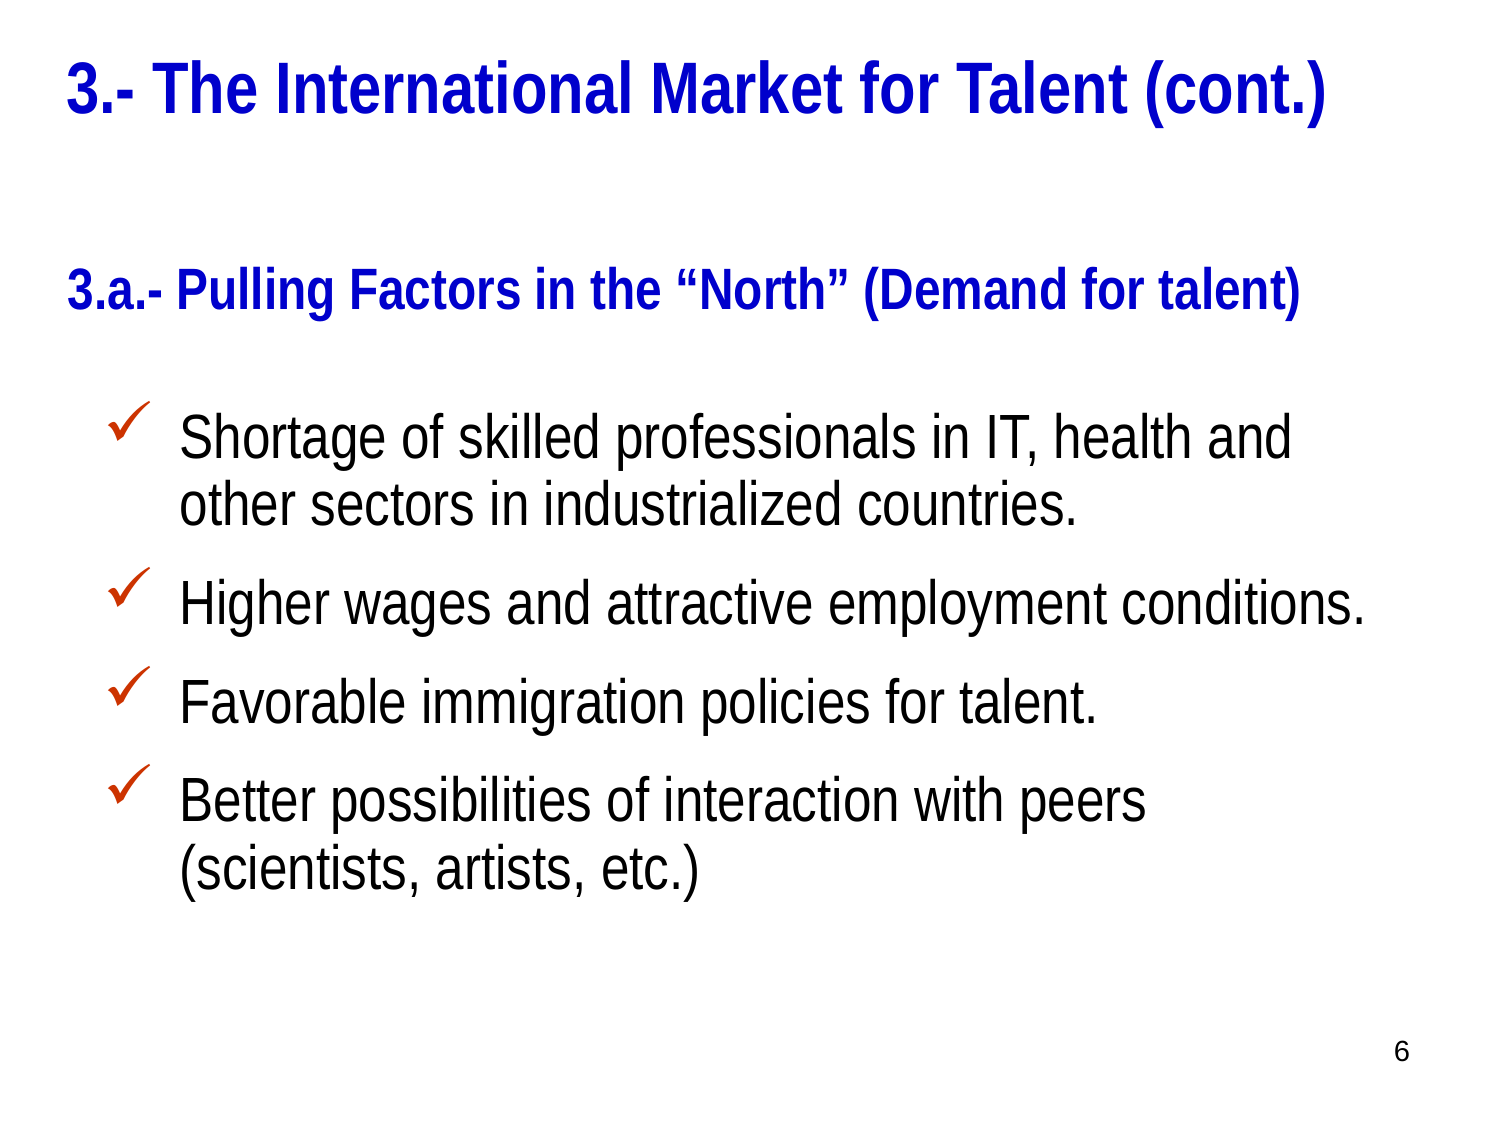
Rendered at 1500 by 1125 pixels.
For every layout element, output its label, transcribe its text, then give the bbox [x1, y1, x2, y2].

text_box 3.- The International Market for Talent (cont.) [41, 43, 1412, 137]
text_box 3.a.- Pulling Factors in the “North” (Demand for talent) [53, 243, 1448, 329]
slide_number 6 [1074, 1024, 1426, 1103]
text_box Shortage of skilled professionals in IT, health and other sectors in industrialized countries. Higher wages and attractive employment conditions. Favorable immigration policies for talent. Better possibilities of interaction with peers (scientists, artists, etc.) [88, 397, 1400, 911]
